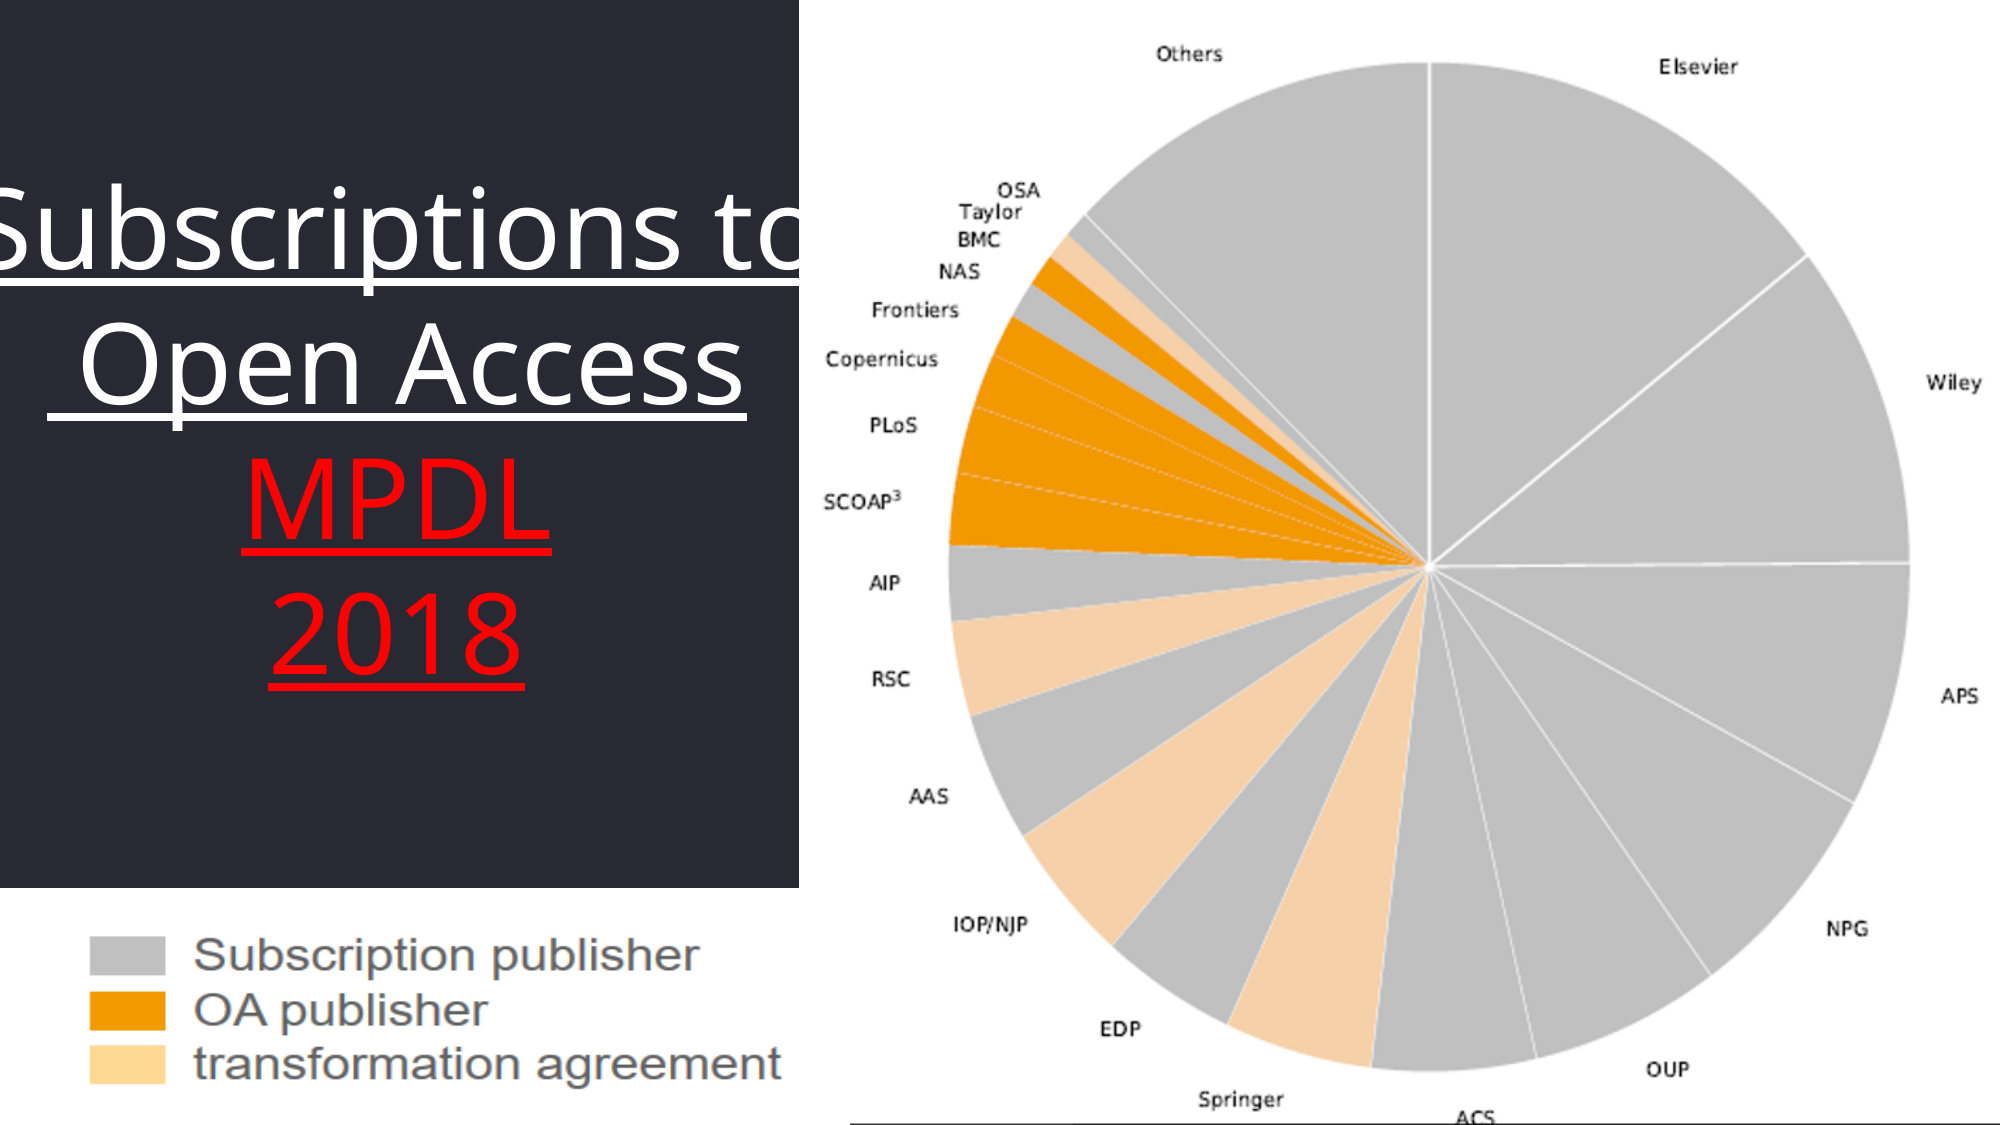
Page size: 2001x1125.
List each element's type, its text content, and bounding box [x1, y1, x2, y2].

text_box Subscriptions to Open Access MPDL 2018 [0, 149, 793, 705]
picture [0, 0, 2000, 1125]
